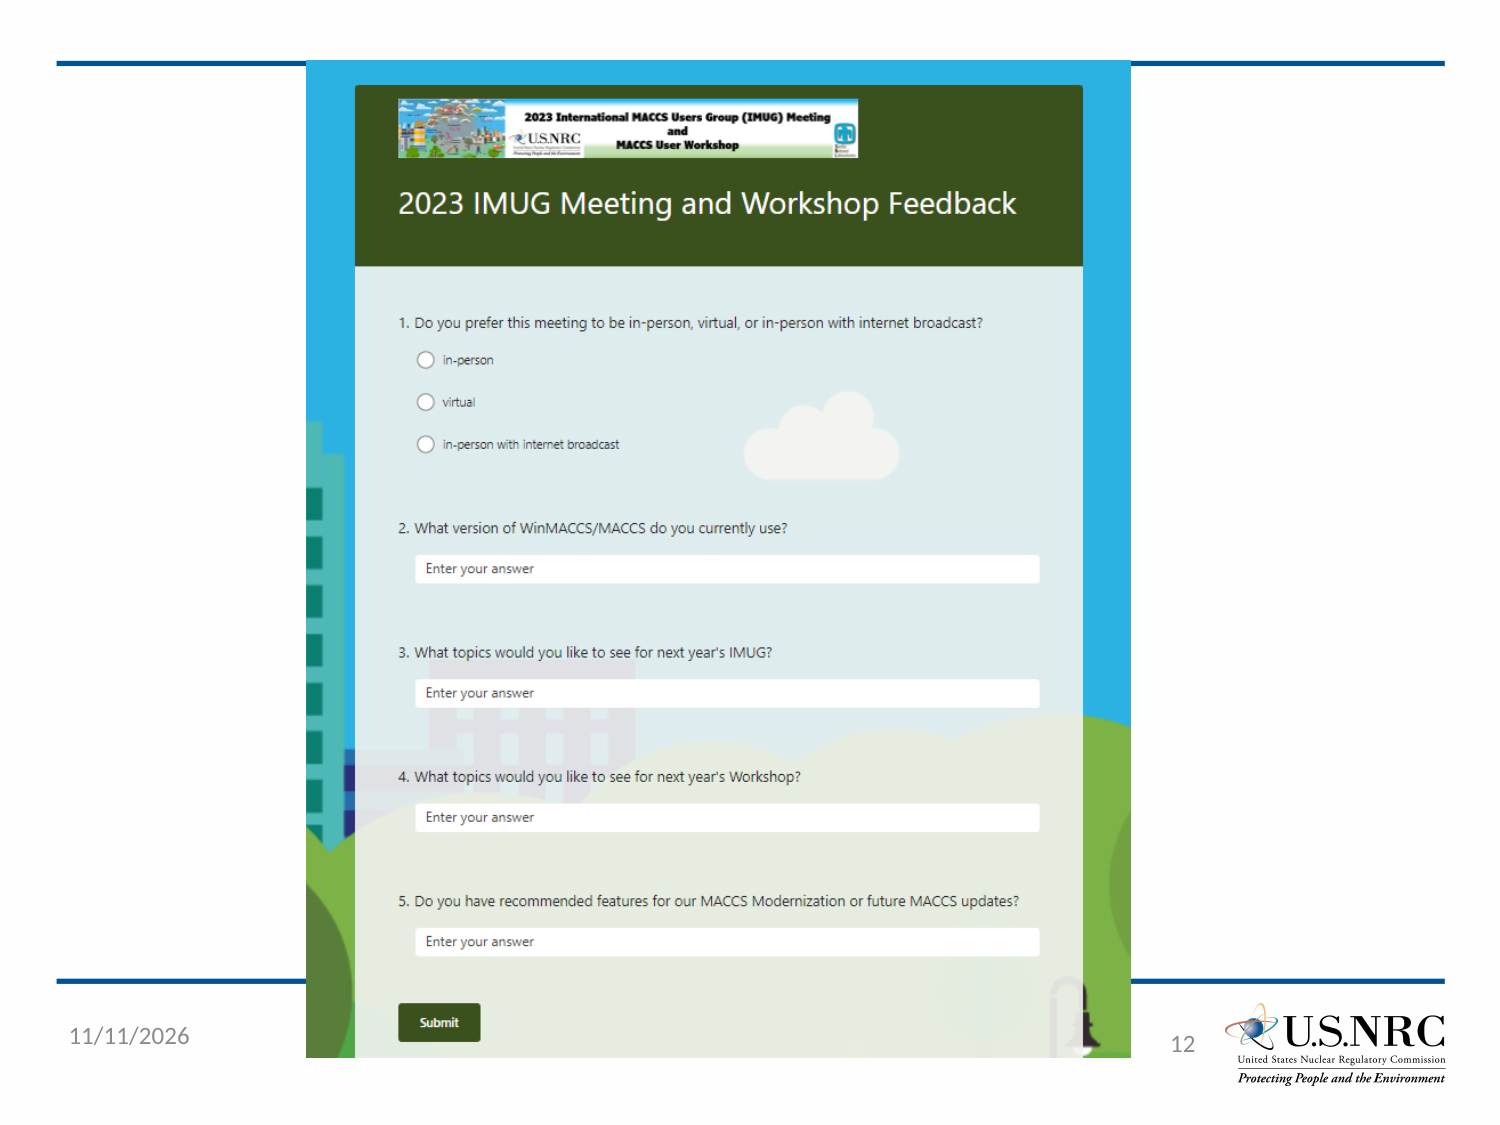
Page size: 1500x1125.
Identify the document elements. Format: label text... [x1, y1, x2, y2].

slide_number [53, 1004, 305, 1065]
slide_number 12 [1030, 1012, 1211, 1073]
picture [0, 0, 1500, 1125]
